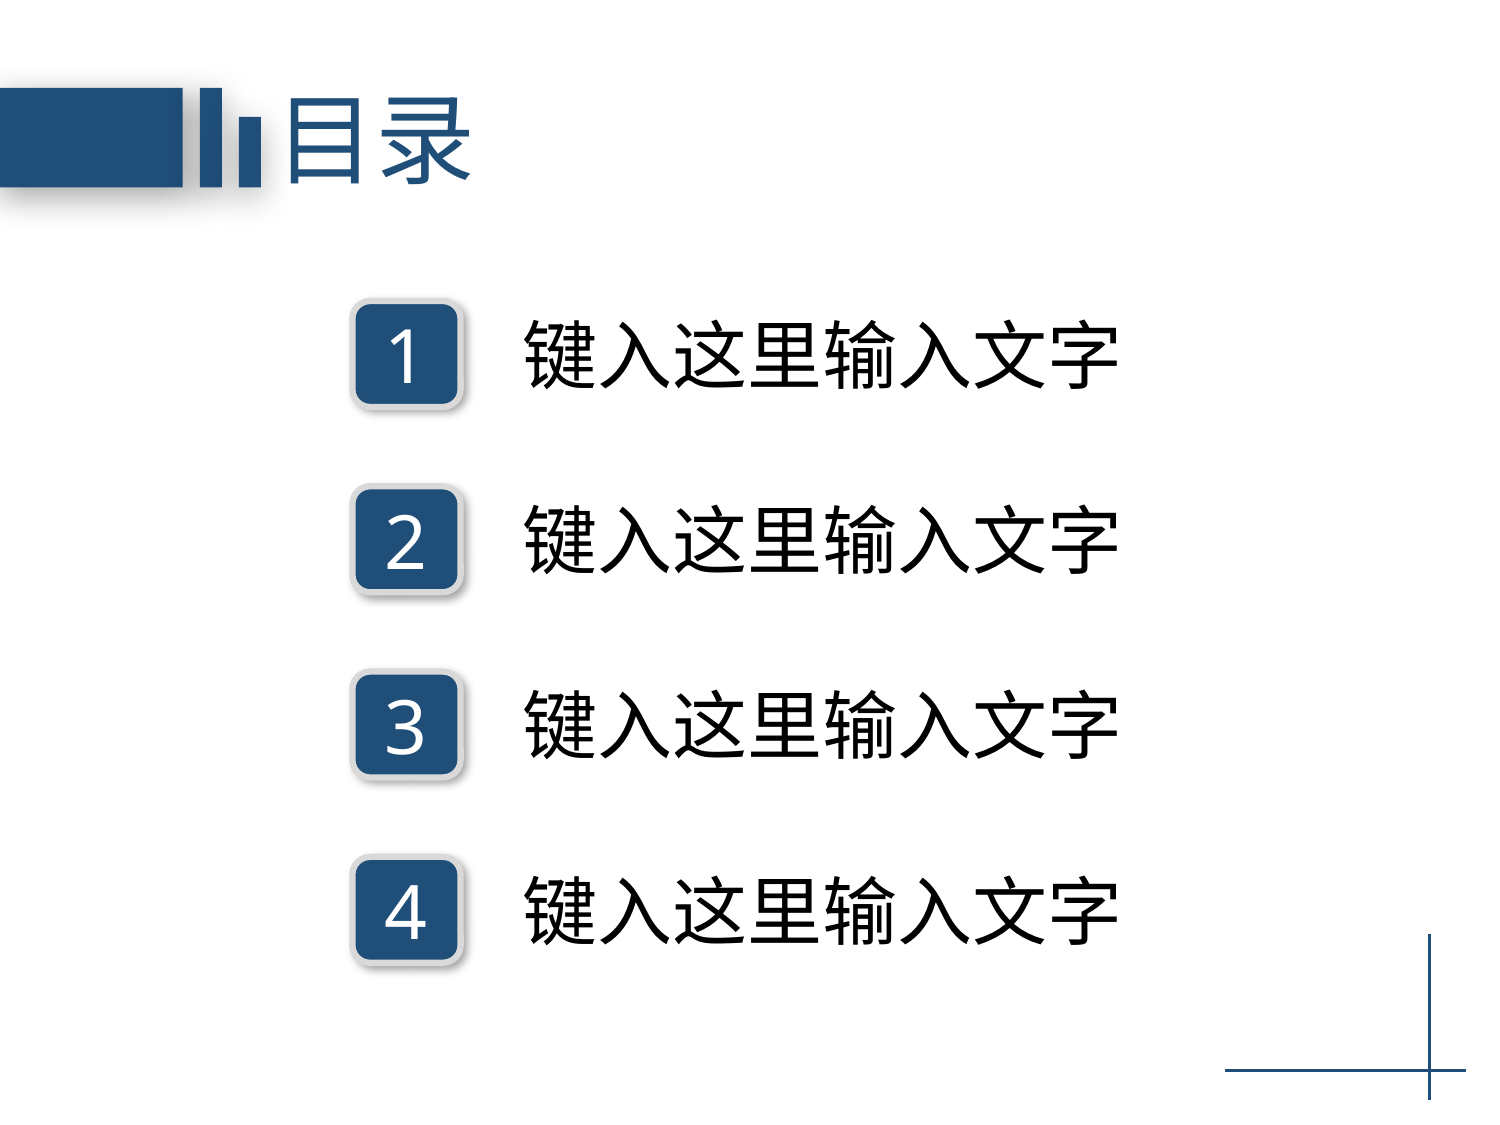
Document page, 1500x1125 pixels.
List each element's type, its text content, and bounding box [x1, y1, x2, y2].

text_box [352, 300, 1148, 407]
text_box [352, 671, 1148, 778]
text_box [0, 87, 184, 188]
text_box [352, 856, 1148, 963]
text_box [352, 486, 1148, 593]
text_box [238, 116, 260, 188]
text_box 目录 [260, 69, 552, 205]
text_box [199, 87, 223, 188]
